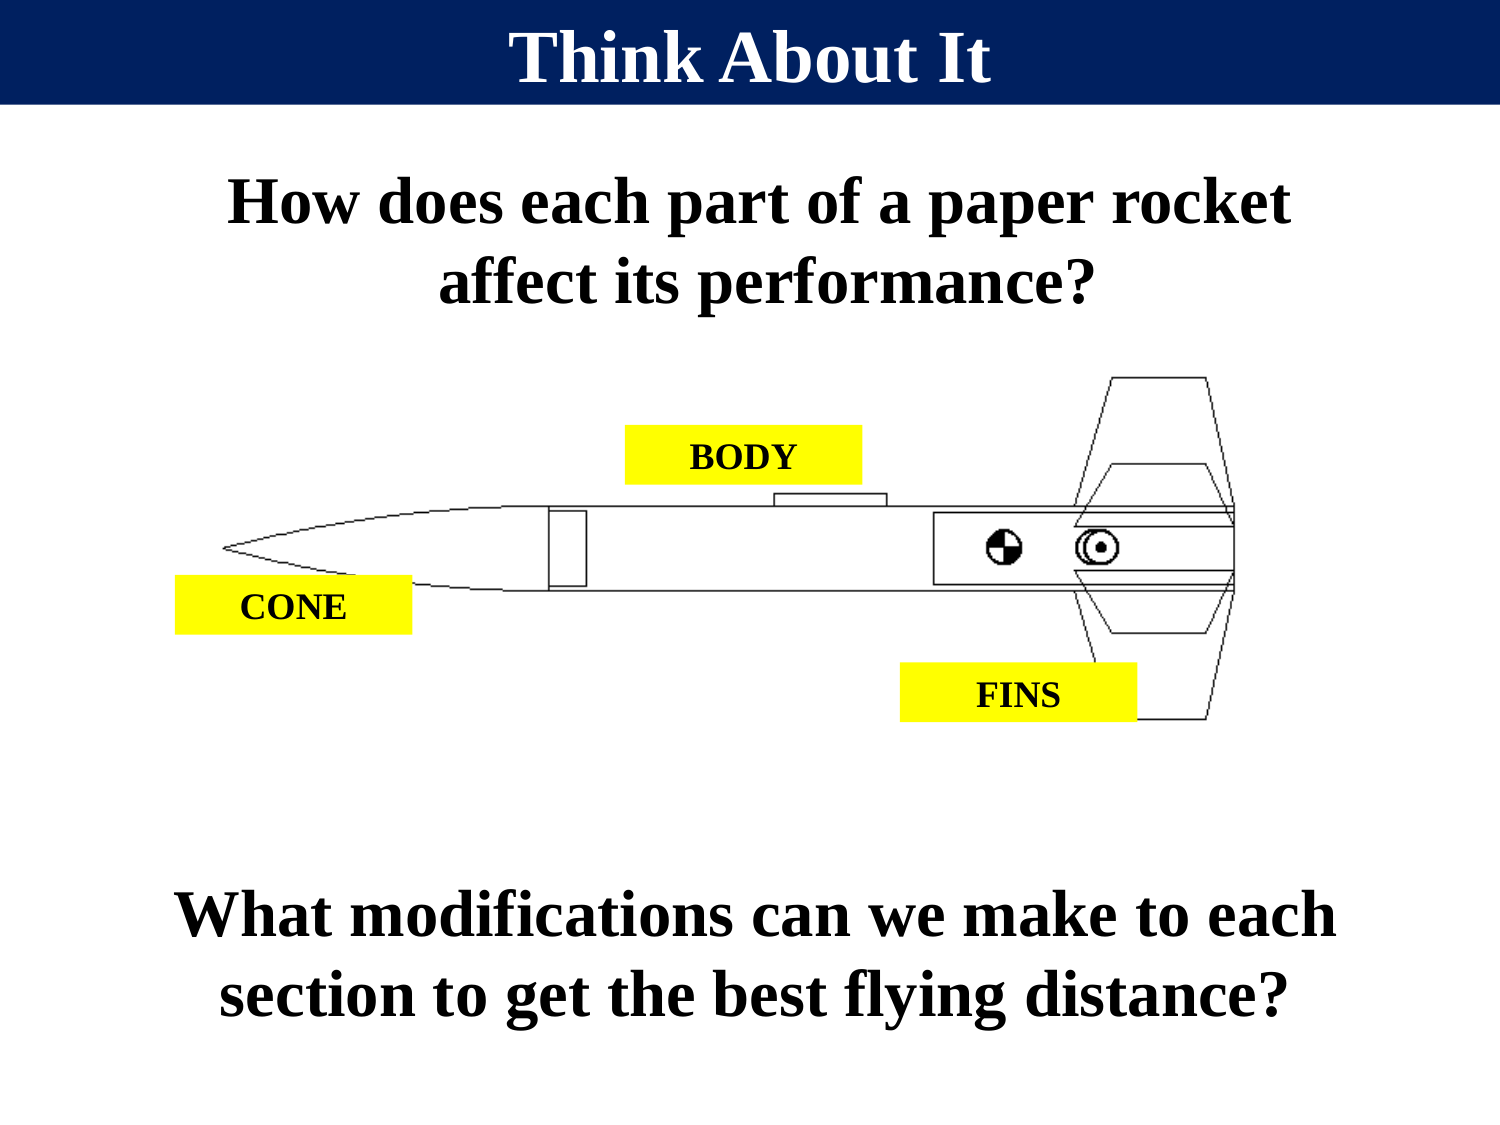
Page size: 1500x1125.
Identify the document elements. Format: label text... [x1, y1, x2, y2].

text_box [162, 337, 1268, 726]
text_box What modifications can we make to each section to get the best flying distance? [62, 862, 1450, 1038]
text_box How does each part of a paper rocket affect its performance? [99, 149, 1438, 325]
text_box Think About It [0, 0, 1500, 105]
